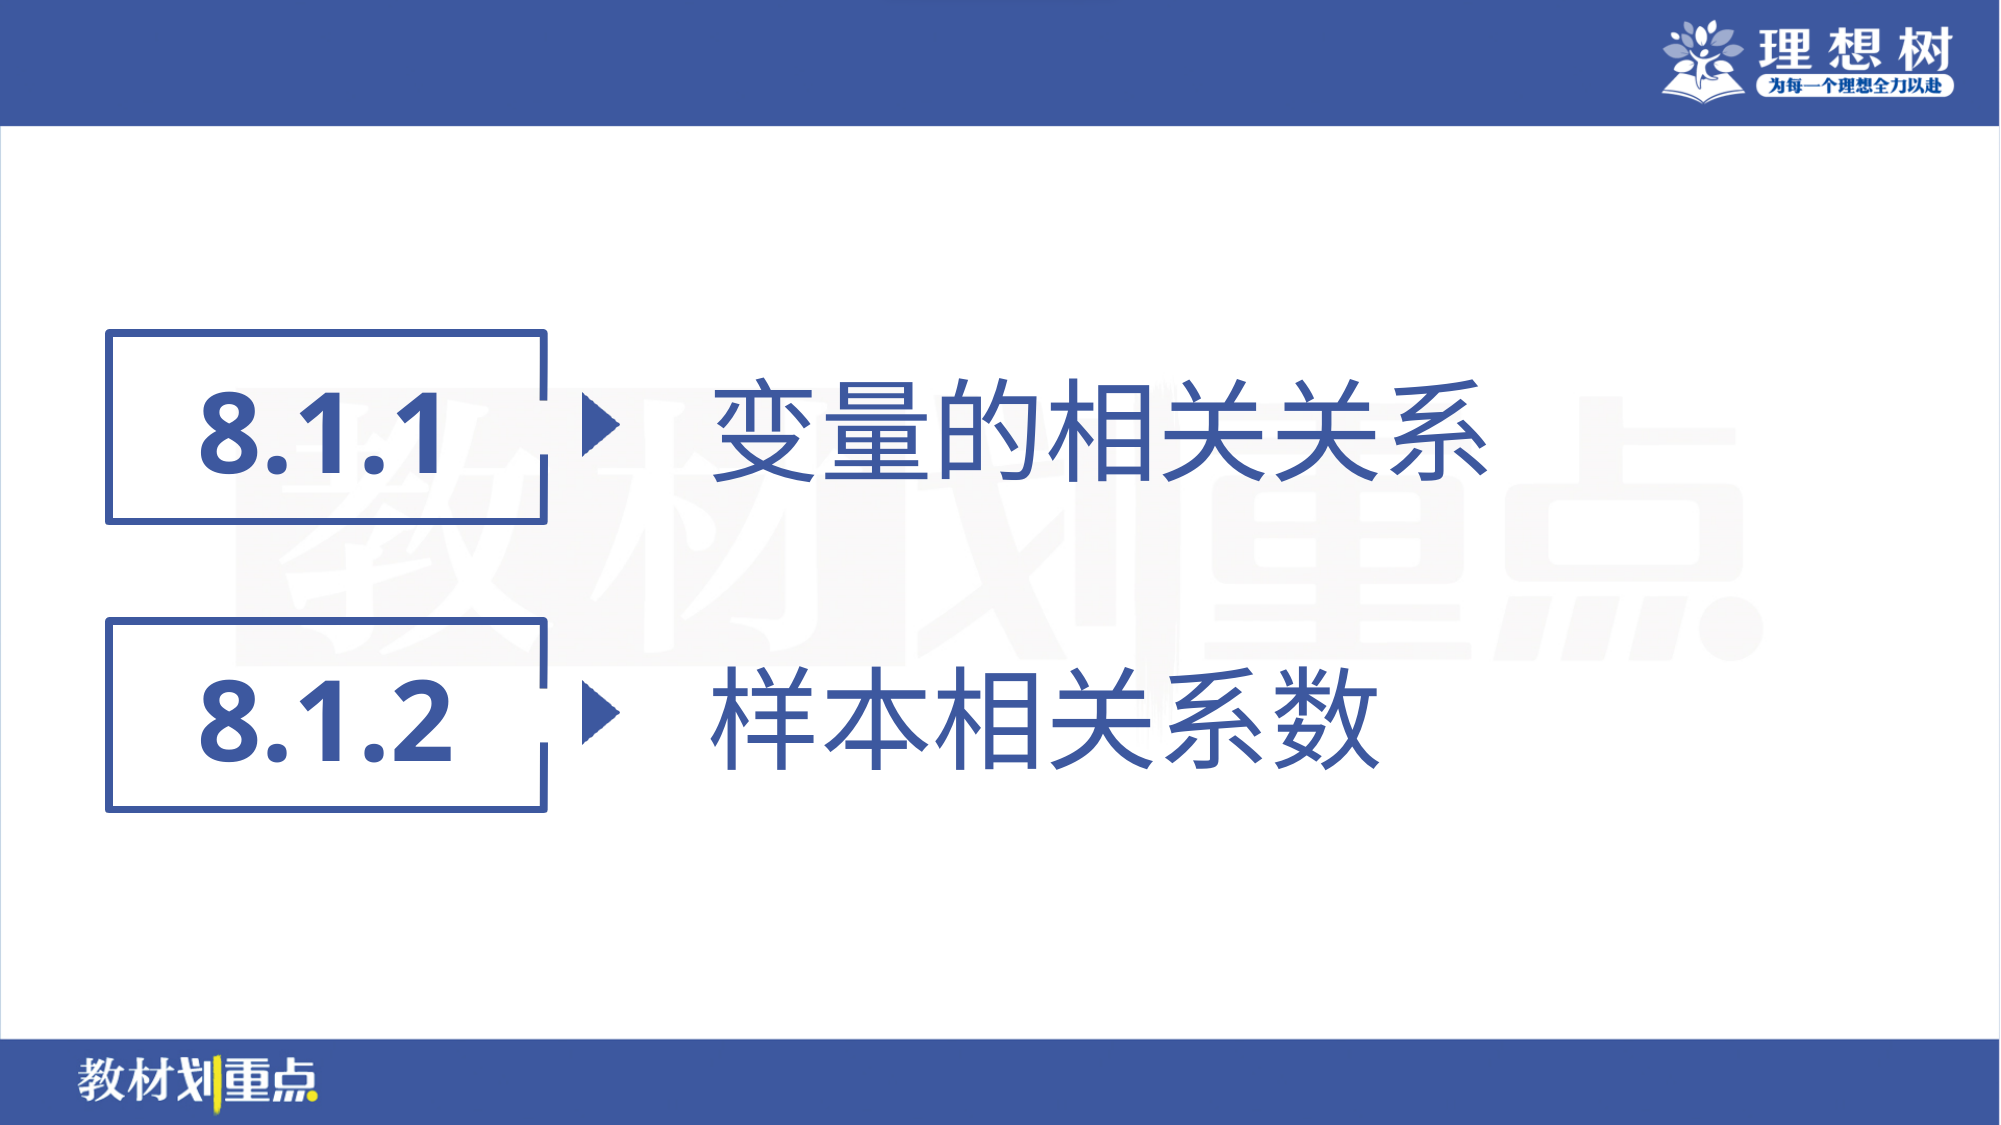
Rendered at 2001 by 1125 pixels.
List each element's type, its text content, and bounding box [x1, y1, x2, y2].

text_box 变量的相关关系 [708, 336, 1967, 519]
text_box 样本相关系数 [708, 623, 1967, 807]
picture [0, 0, 2000, 1125]
